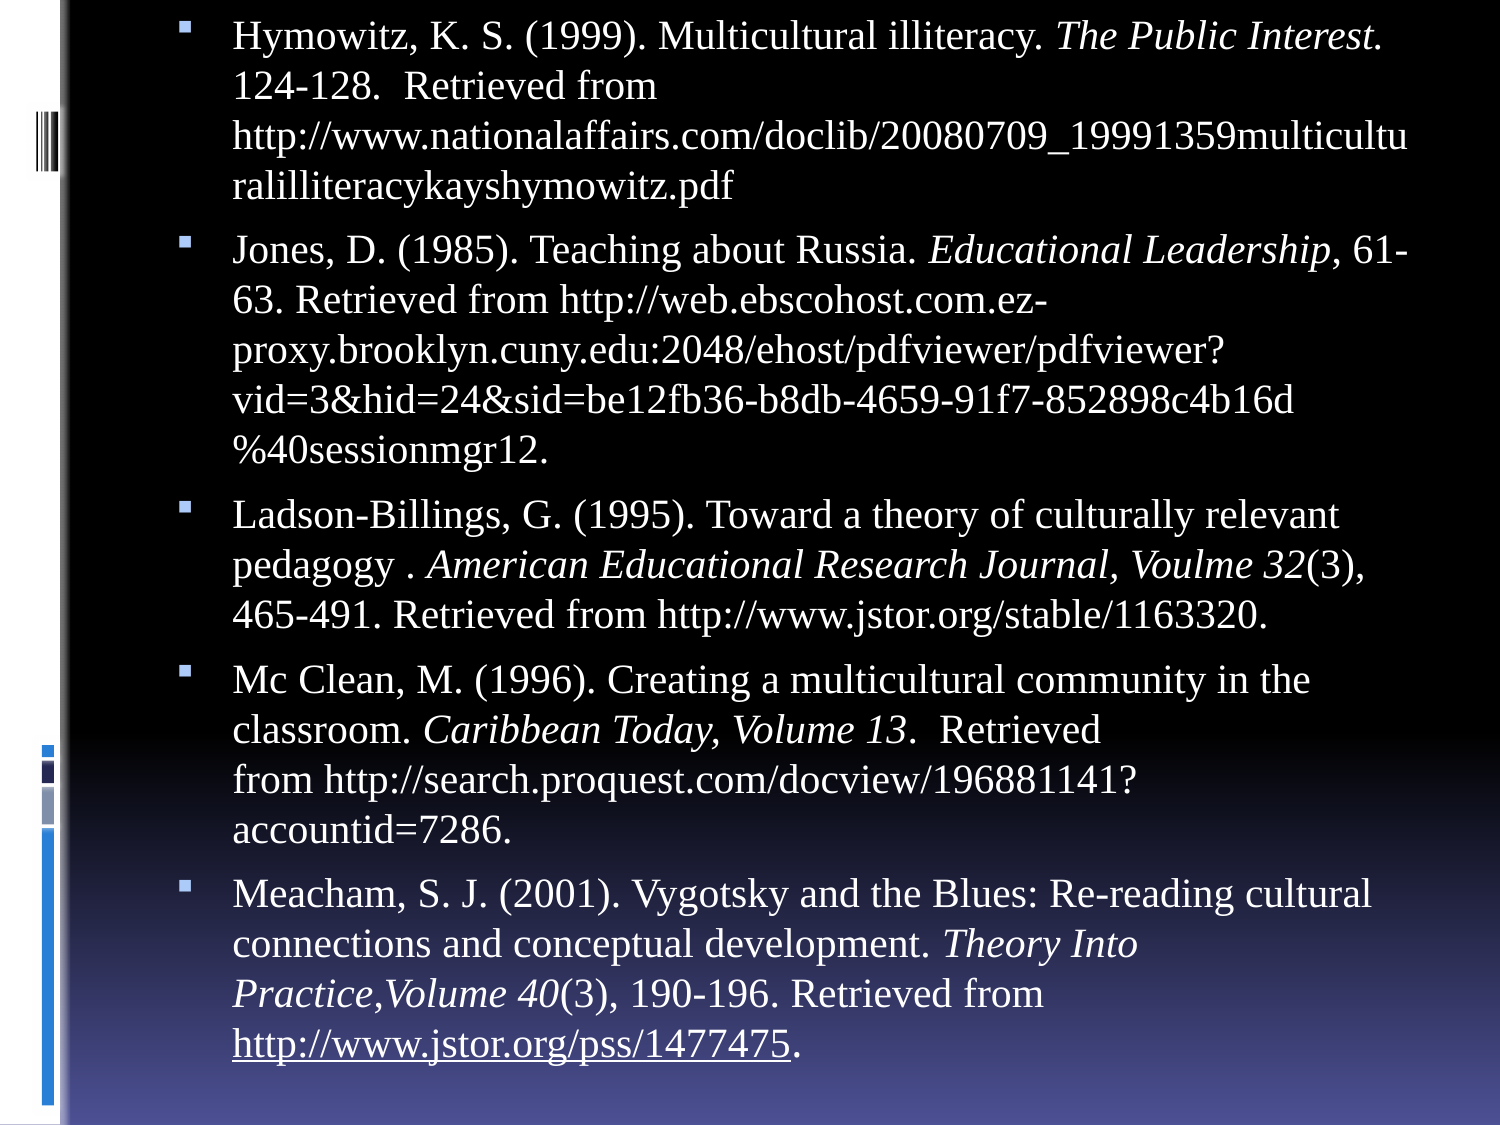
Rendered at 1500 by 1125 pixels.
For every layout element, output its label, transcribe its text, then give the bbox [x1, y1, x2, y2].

list Hymowitz, K. S. (1999). Multicultural illiteracy. The Public Interest. 124-128. Retrieved from http://www.nationalaffairs.com/doclib/20080709_19991359multiculturalilliteracykayshymowitz.pdf Jones, D. (1985). Teaching about Russia. Educational Leadership, 61-63. Retrieved from http://web.ebscohost.com.ez-proxy.brooklyn.cuny.edu:2048/ehost/pdfviewer/pdfviewer?vid=3&hid=24&sid=be12fb36-b8db-4659-91f7-852898c4b16d%40sessionmgr12. Ladson-Billings, G. (1995). Toward a theory of culturally relevant pedagogy . American Educational Research Journal, Voulme 32(3), 465-491. Retrieved from http://www.jstor.org/stable/1163320. Mc Clean, M. (1996). Creating a multicultural community in the classroom. Caribbean Today, Volume 13. Retrieved from http://search.proquest.com/docview/196881141?accountid=7286. Meacham, S. J. (2001). Vygotsky and the Blues: Re-reading cultural connections and conceptual development. Theory Into Practice,Volume 40(3), 190-196. Retrieved from http://www.jstor.org/pss/1477475. [150, 0, 1425, 1075]
